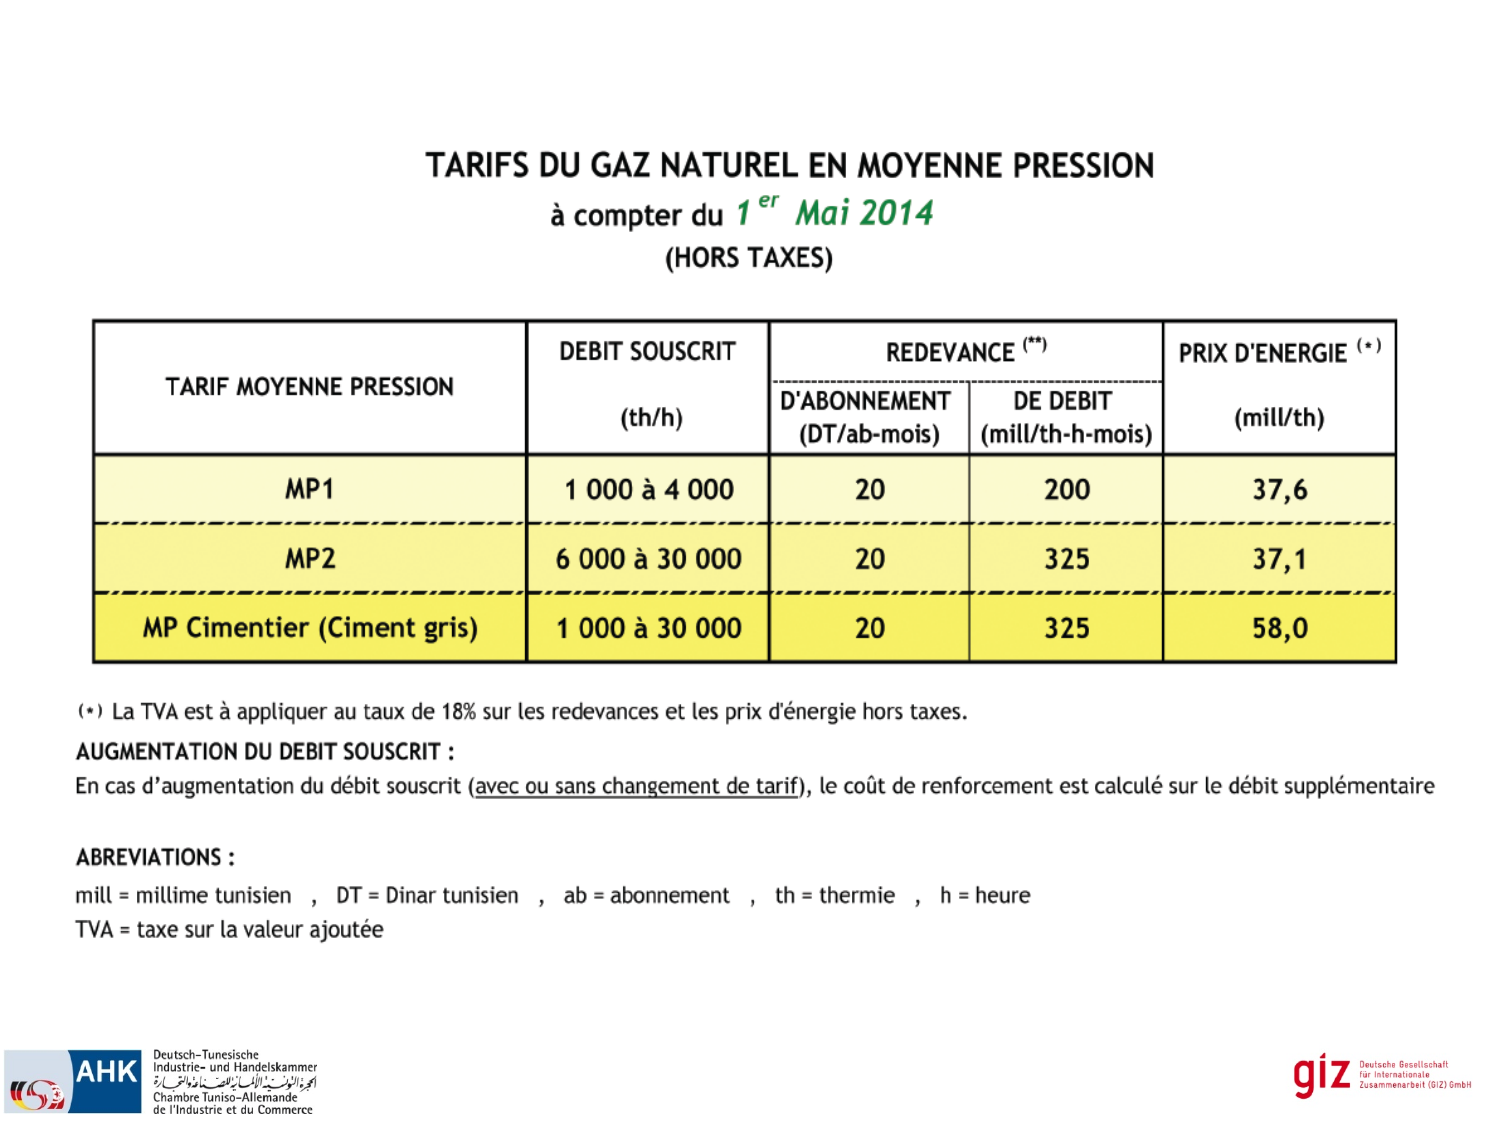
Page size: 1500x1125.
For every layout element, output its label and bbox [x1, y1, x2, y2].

picture [1275, 1031, 1500, 1125]
picture [3, 1049, 317, 1114]
picture [58, 128, 1454, 950]
